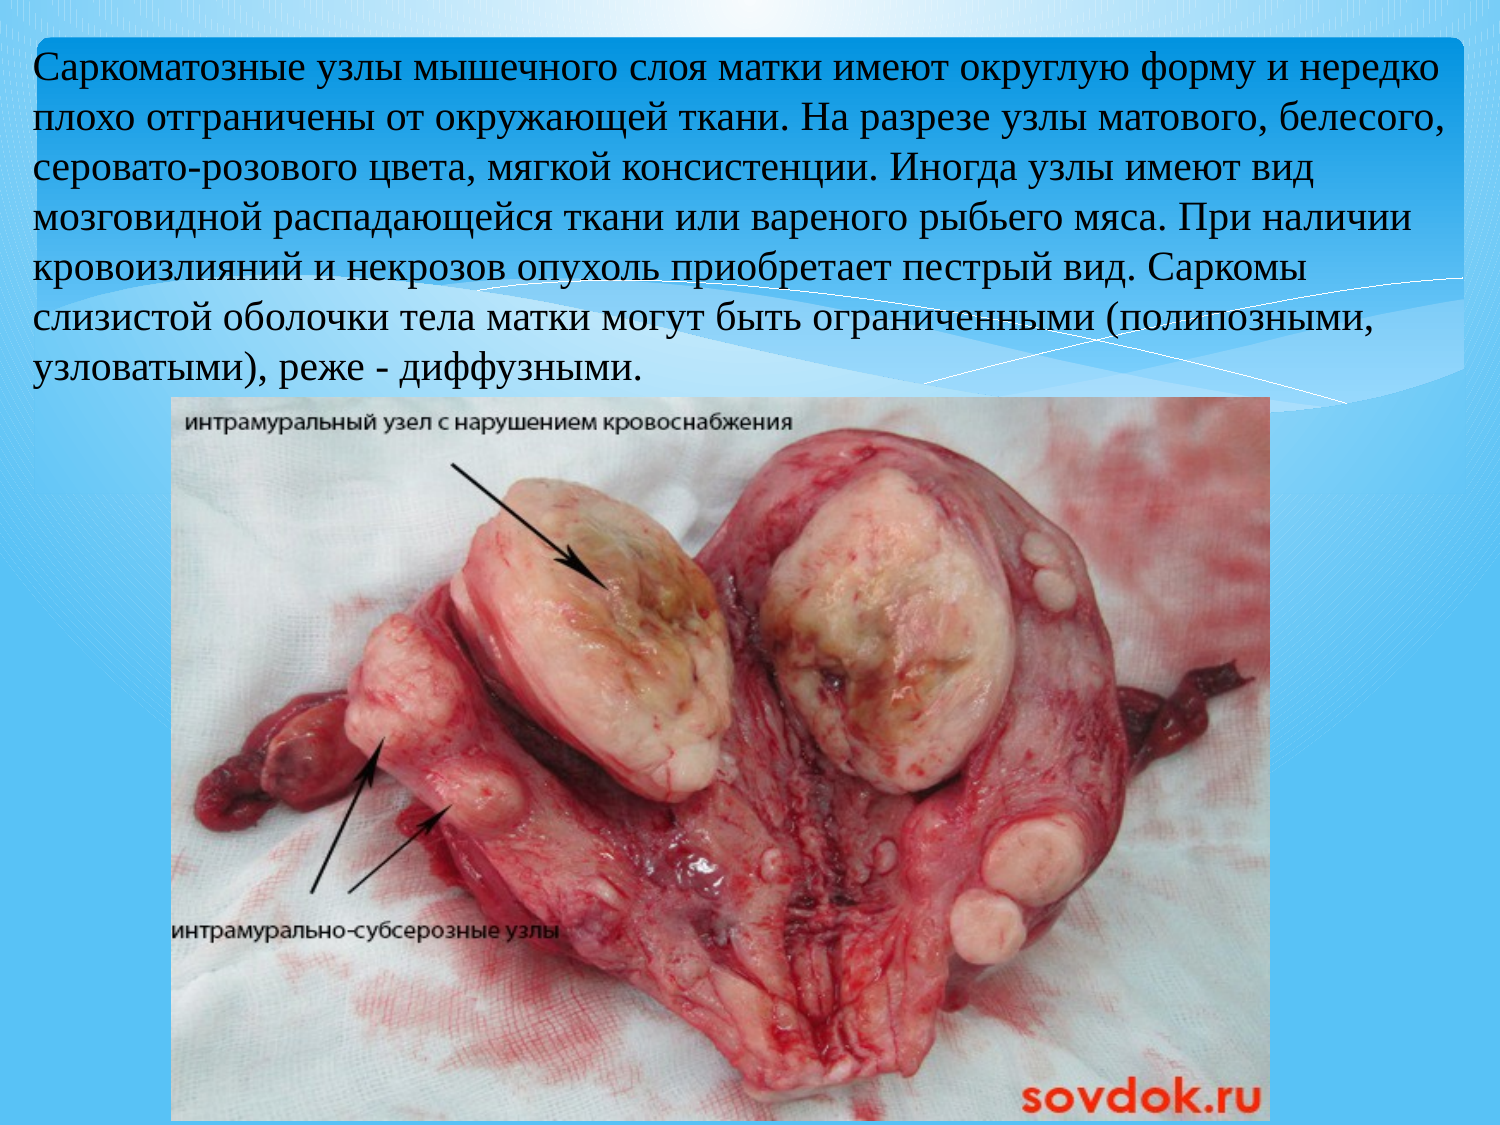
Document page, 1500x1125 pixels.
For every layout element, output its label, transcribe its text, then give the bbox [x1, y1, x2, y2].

picture [170, 396, 1270, 1121]
list Саркоматозные узлы мышечного слоя матки имеют округлую форму и нередко плохо отграничены от окружающей ткани. На разрезе узлы матового, белесого, серовато-розового цвета, мягкой консистенции. Иногда узлы имеют вид мозговидной распадающейся ткани или вареного рыбьего мяса. При наличии кровоизлияний и некрозов опухоль приобретает пестрый вид. Саркомы слизистой оболочки тела матки могут быть ограниченными (полипозными, узловатыми), реже - диффузными. [17, 30, 1496, 1005]
